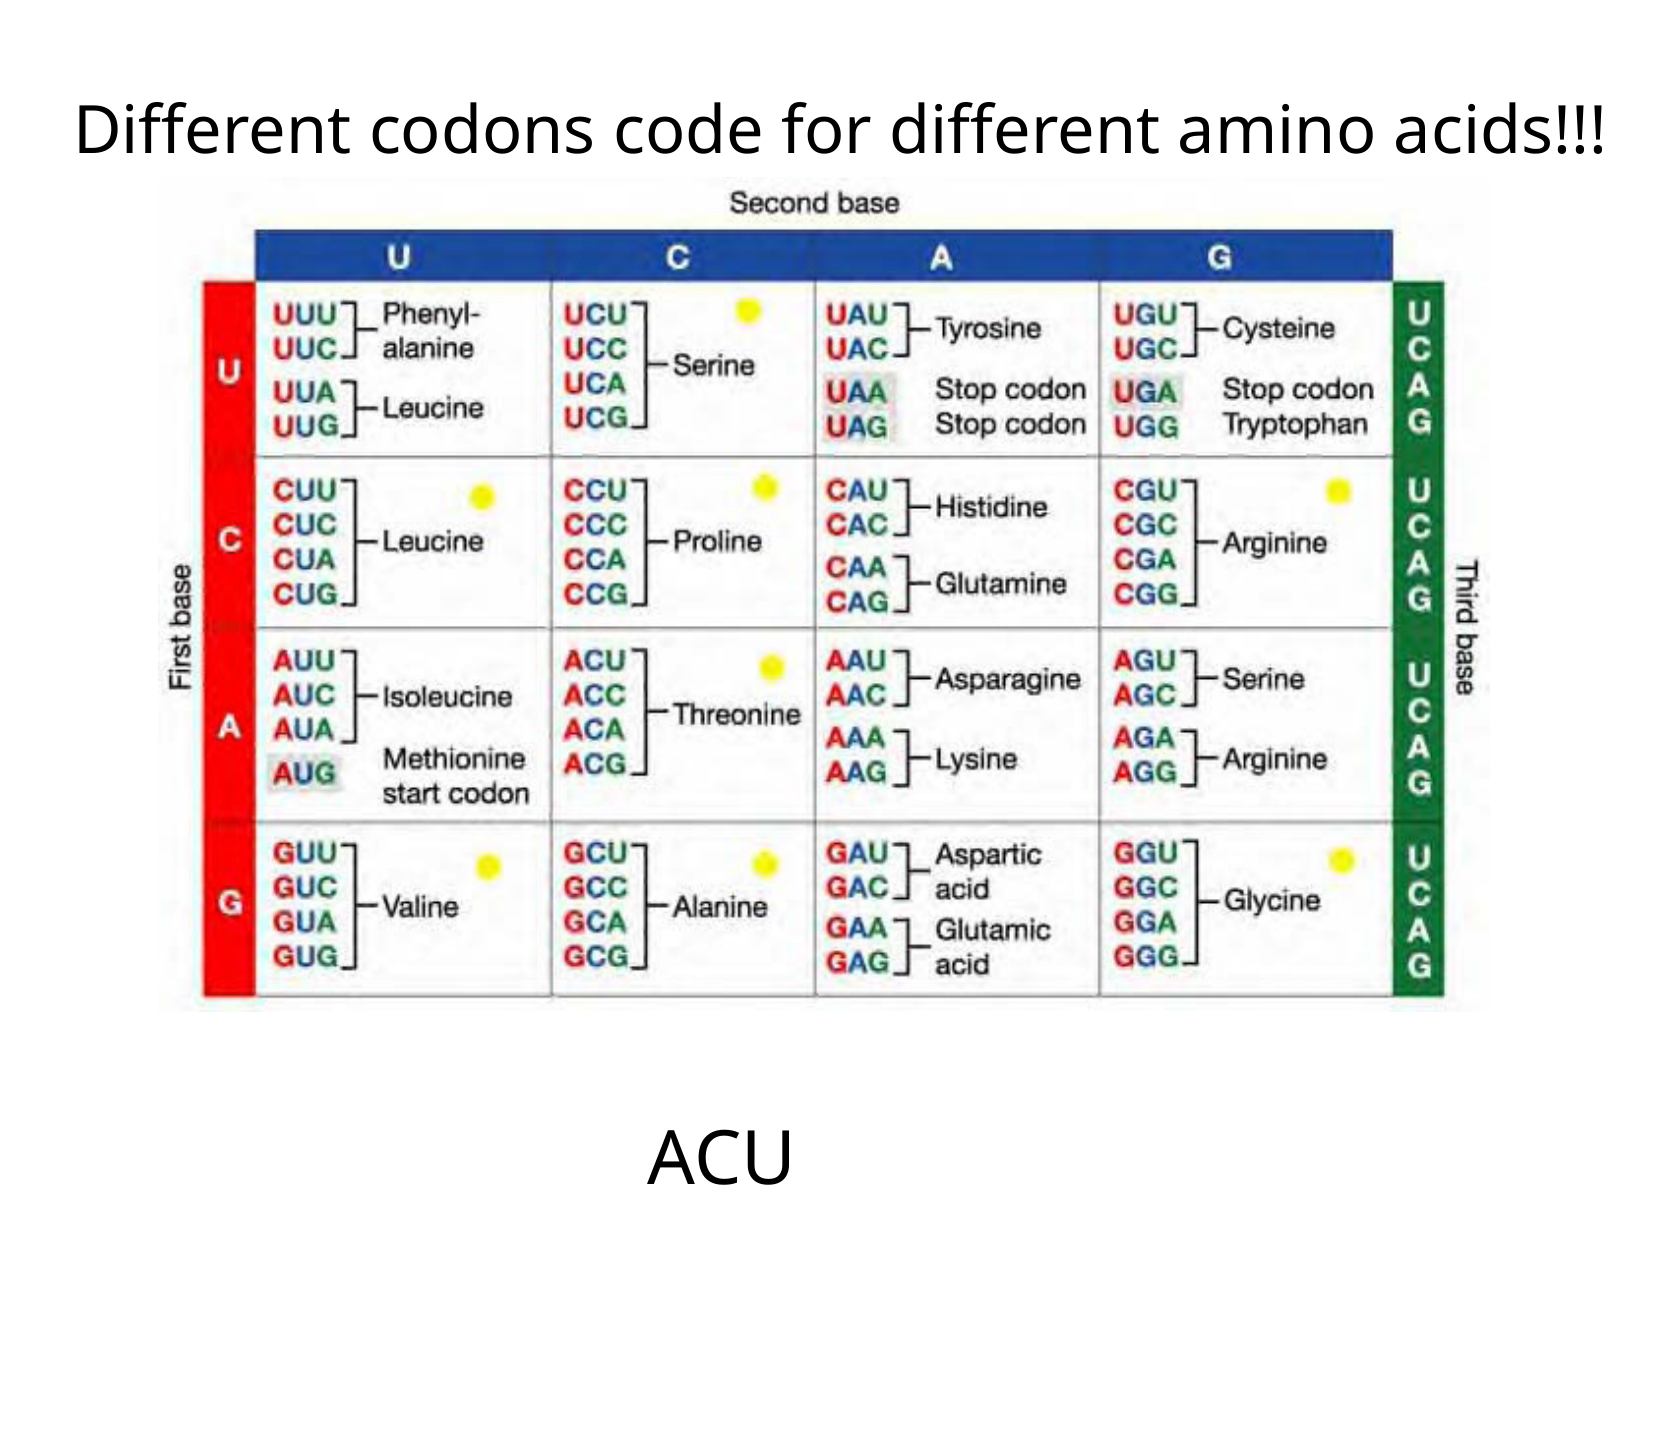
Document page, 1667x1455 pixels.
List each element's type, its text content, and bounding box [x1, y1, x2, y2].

picture [158, 176, 1490, 1013]
text_box ACU [633, 1102, 967, 1207]
text_box Different codons code for different amino acids!!! [58, 0, 1667, 175]
